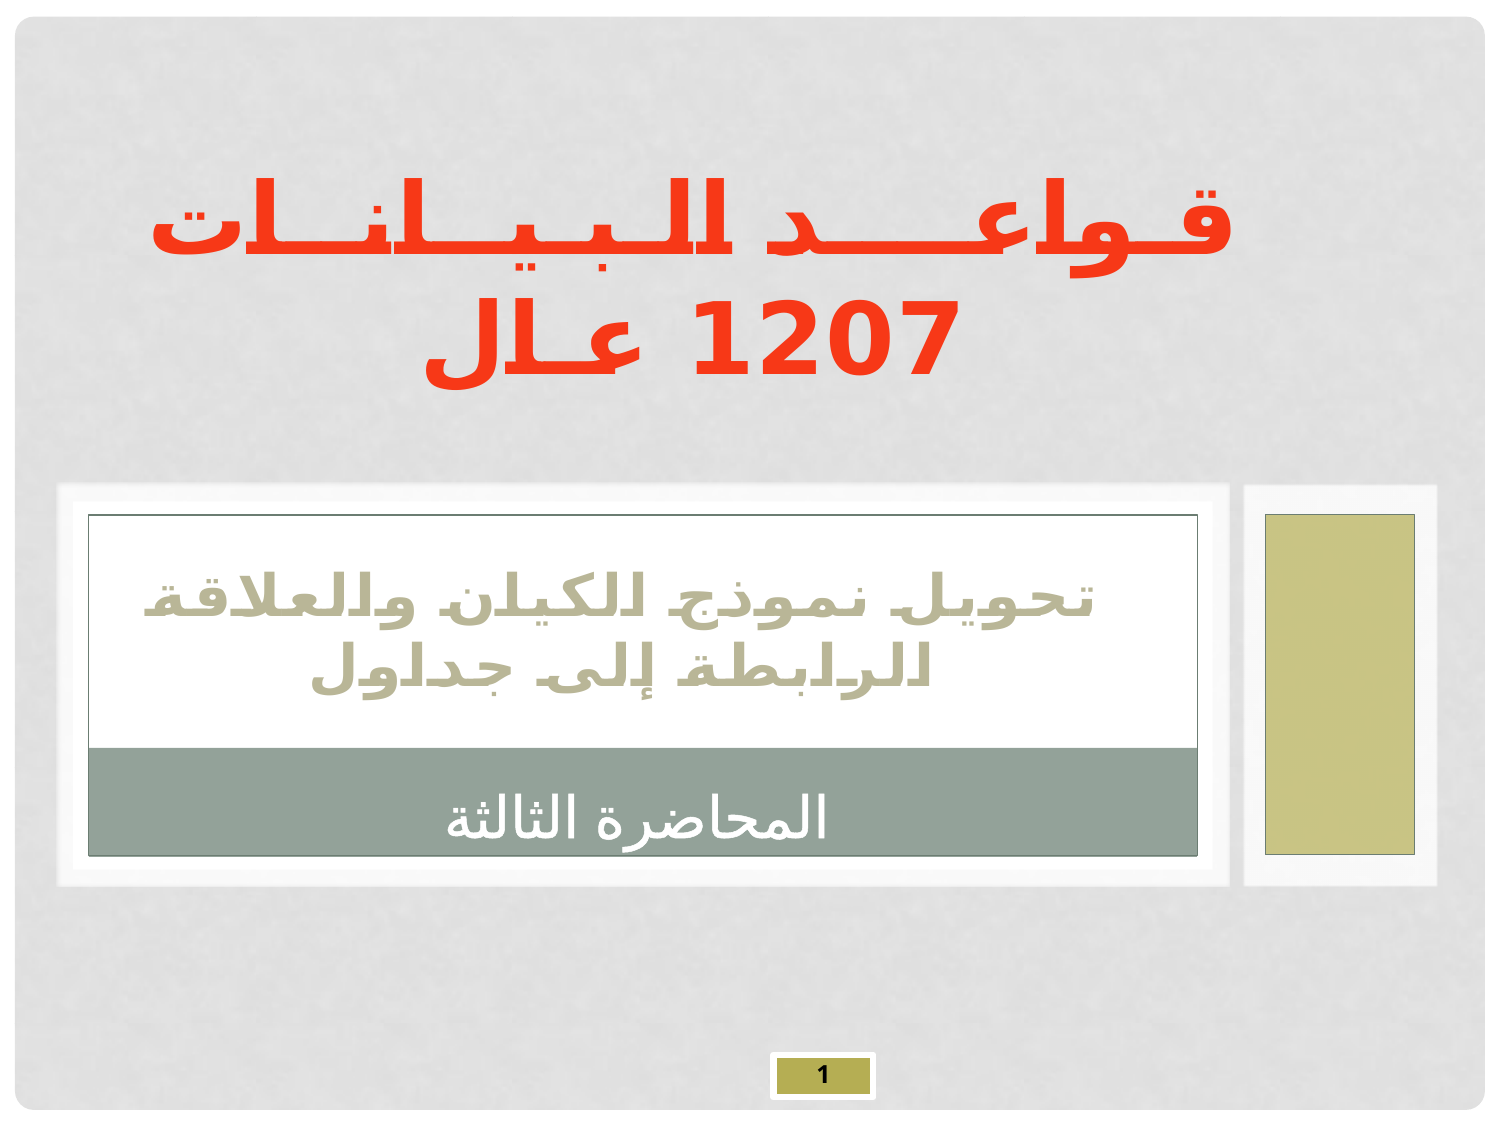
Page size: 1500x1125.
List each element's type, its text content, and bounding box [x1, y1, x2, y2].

title قـواعــــد الـبـيــانــات 1207 عـال [112, 160, 1275, 402]
subtitle تحويل نموذج الكيان والعلاقة الرابطة إلى جداول [53, 550, 1190, 728]
text_box المحاضرة الثالثة [324, 772, 845, 858]
slide_number 1 [770, 1052, 876, 1100]
